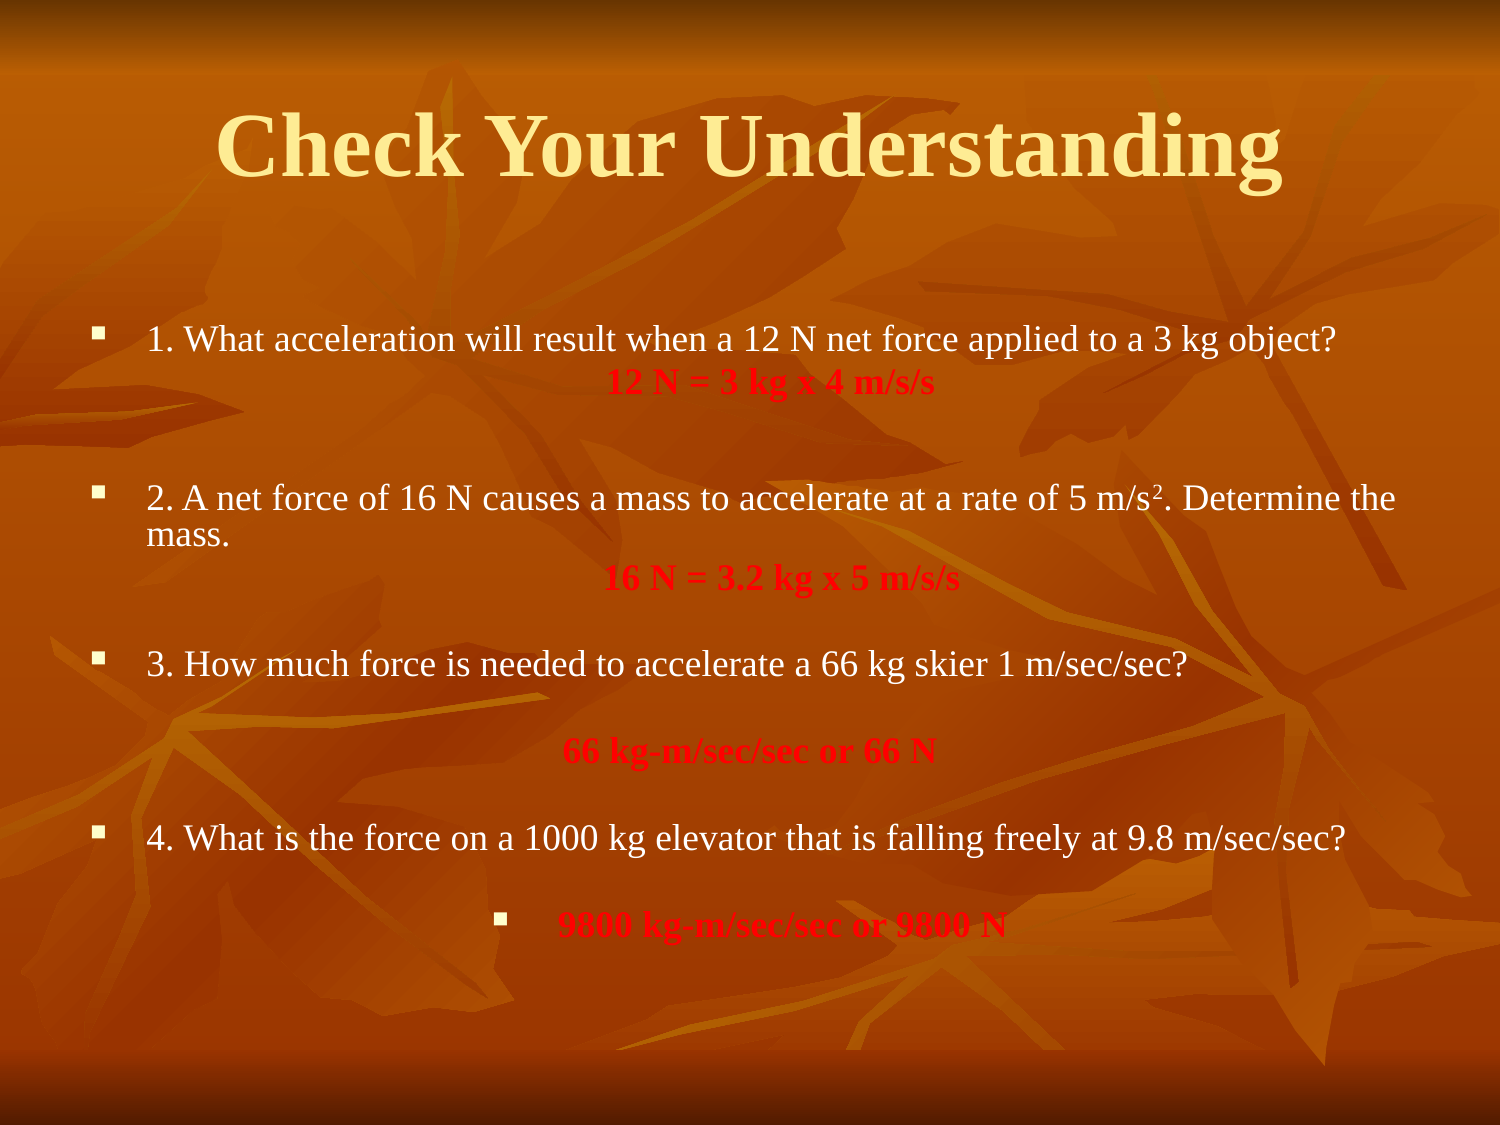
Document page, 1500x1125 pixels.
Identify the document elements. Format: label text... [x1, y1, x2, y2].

title Check Your Understanding [74, 45, 1426, 234]
list 1. What acceleration will result when a 12 N net force applied to a 3 kg object? 12 N = 3 kg x 4 m/s/s 2. A net force of 16 N causes a mass to accelerate at a rate of 5 m/s2. Determine the mass. 16 N = 3.2 kg x 5 m/s/s 3. How much force is needed to accelerate a 66 kg skier 1 m/sec/sec? 66 kg-m/sec/sec or 66 N 4. What is the force on a 1000 kg elevator that is falling freely at 9.8 m/sec/sec? 9800 kg-m/sec/sec or 9800 N [74, 262, 1426, 1006]
